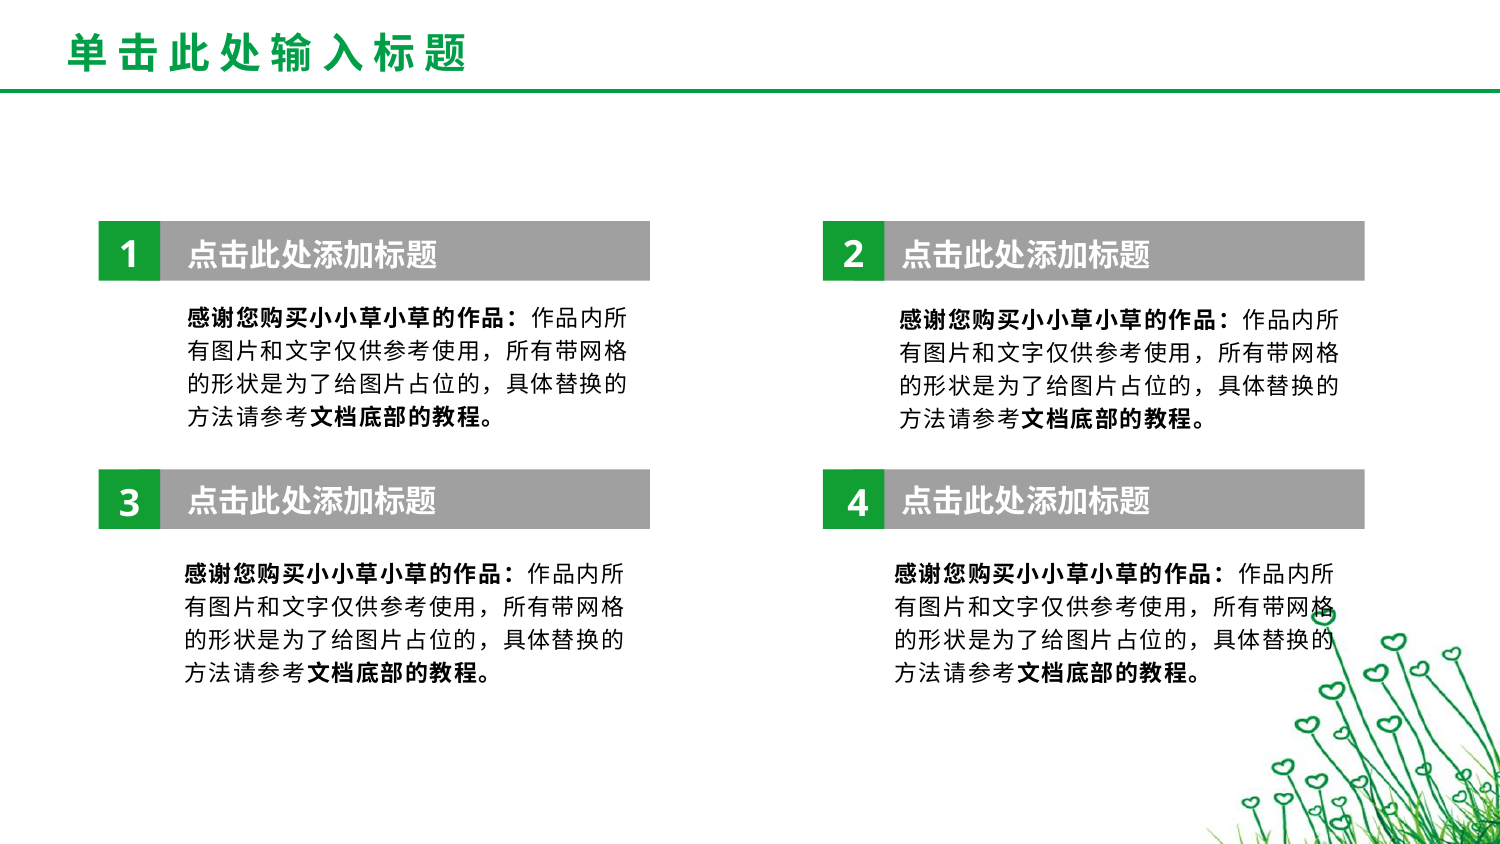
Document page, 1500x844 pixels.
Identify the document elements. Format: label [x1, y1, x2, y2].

picture [383, 307, 1500, 844]
text_box [822, 469, 1367, 696]
text_box [98, 220, 650, 440]
text_box [822, 220, 1372, 442]
text_box [98, 469, 657, 696]
